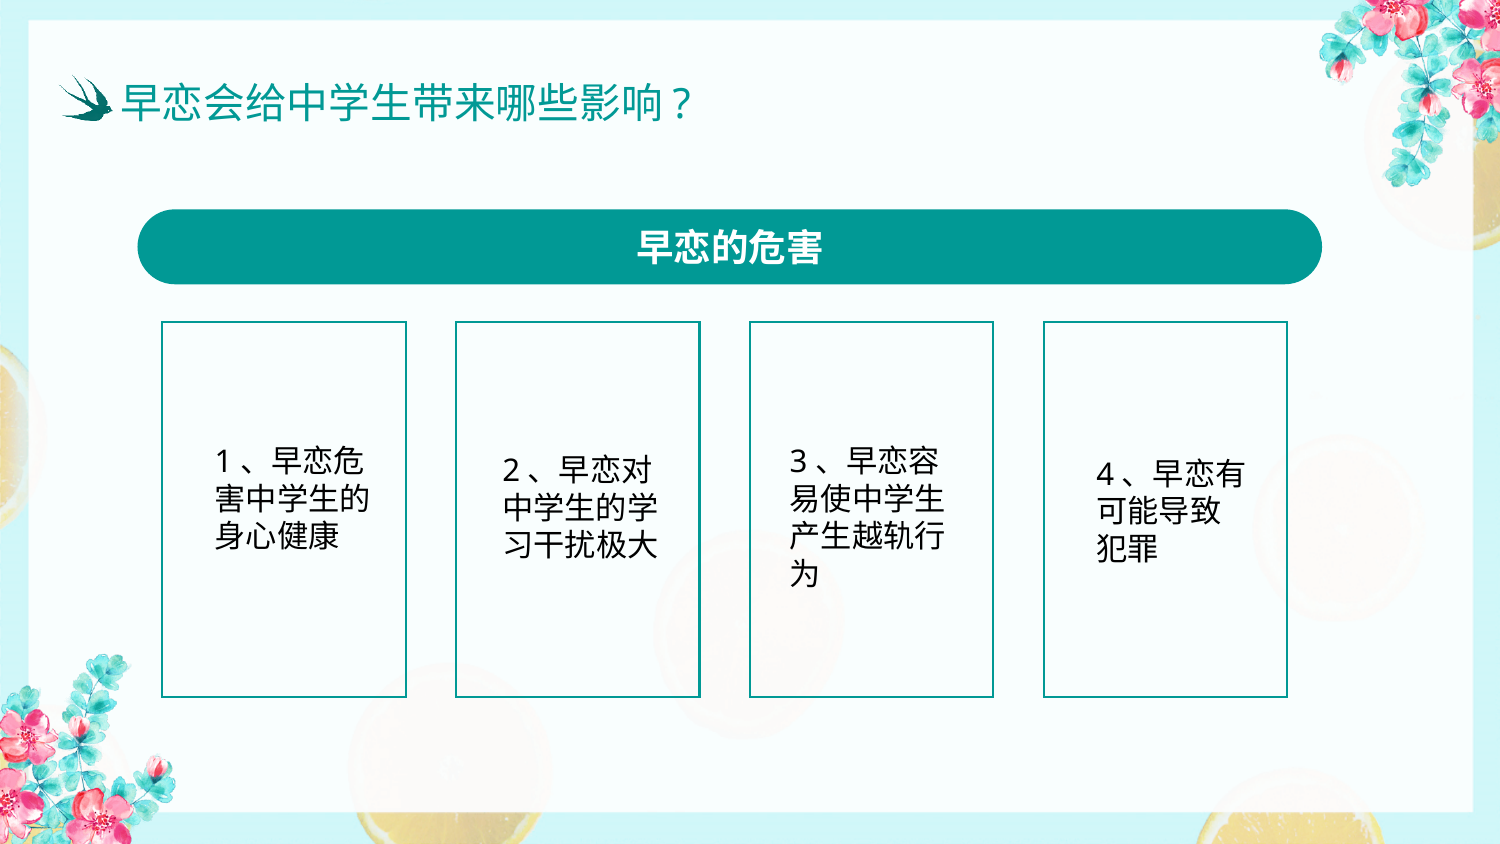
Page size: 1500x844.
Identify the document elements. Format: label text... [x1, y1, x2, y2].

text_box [750, 321, 994, 697]
picture [0, 0, 1500, 844]
text_box 早恋的危害 [136, 208, 1324, 286]
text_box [1044, 321, 1288, 697]
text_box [162, 321, 406, 697]
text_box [456, 321, 700, 697]
